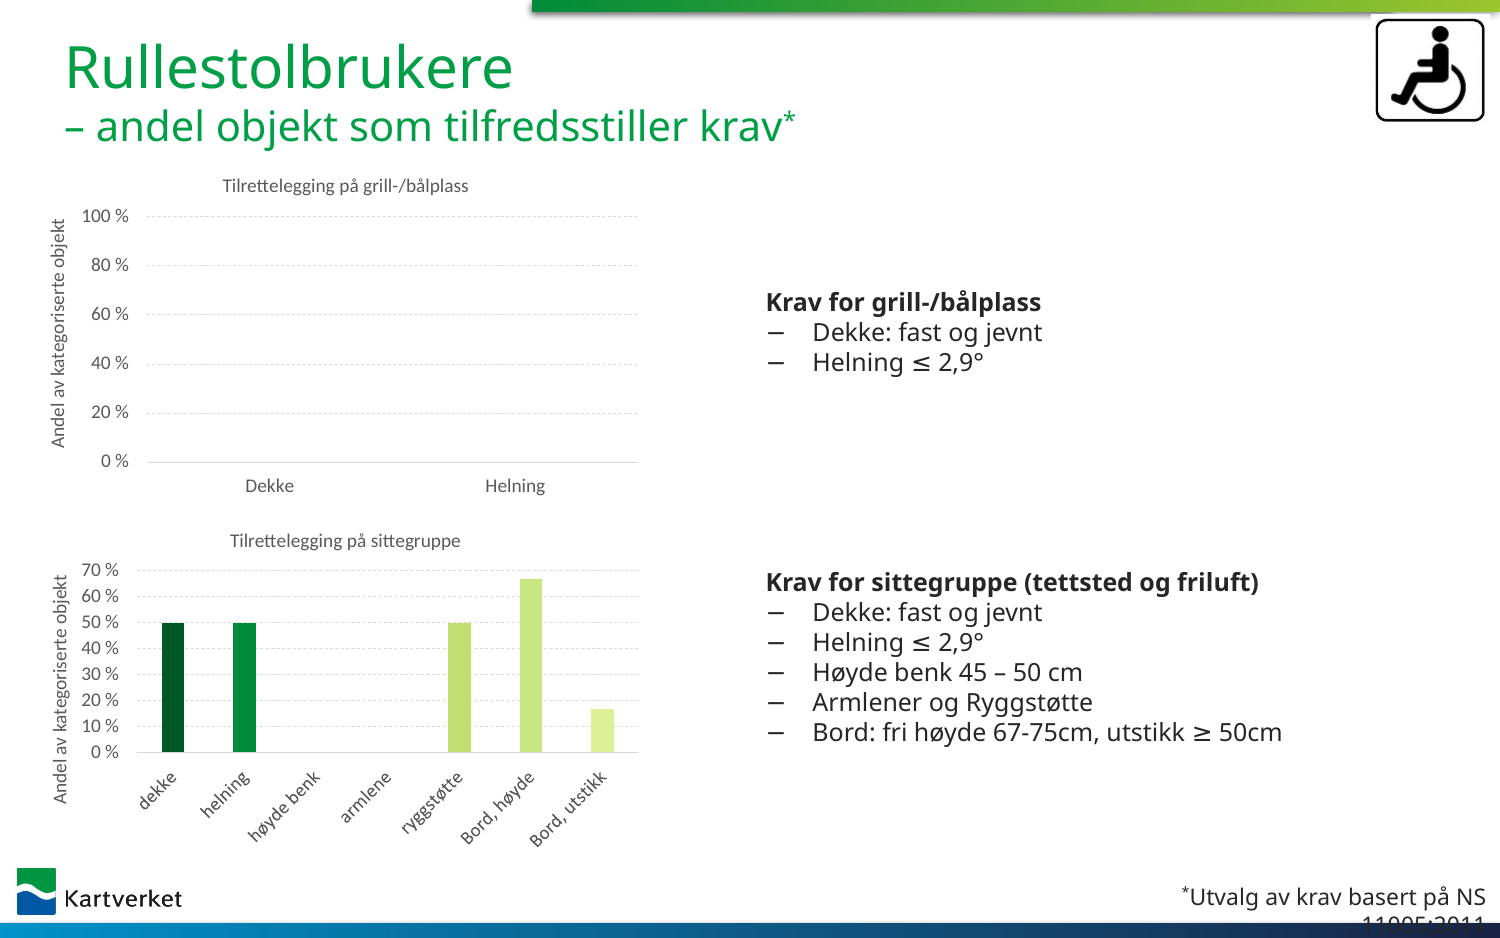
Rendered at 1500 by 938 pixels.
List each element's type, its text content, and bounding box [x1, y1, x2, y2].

picture [1371, 13, 1491, 127]
text_box Krav for grill-/bålplass Dekke: fast og jevnt Helning ≤ 2,9° [750, 279, 1452, 384]
picture [41, 166, 650, 505]
text_box *Utvalg av krav basert på NS 11005:2011 [1068, 873, 1500, 938]
picture [41, 520, 650, 859]
text_box Krav for sittegruppe (tettsted og friluft) Dekke: fast og jevnt Helning ≤ 2,9° Høyde benk 45 – 50 cm Armlener og Ryggstøtte Bord: fri høyde 67-75cm, utstikk ≥ 50cm [750, 559, 1500, 754]
text_box Rullestolbrukere – andel objekt som tilfredsstiller krav* [49, 14, 1431, 158]
